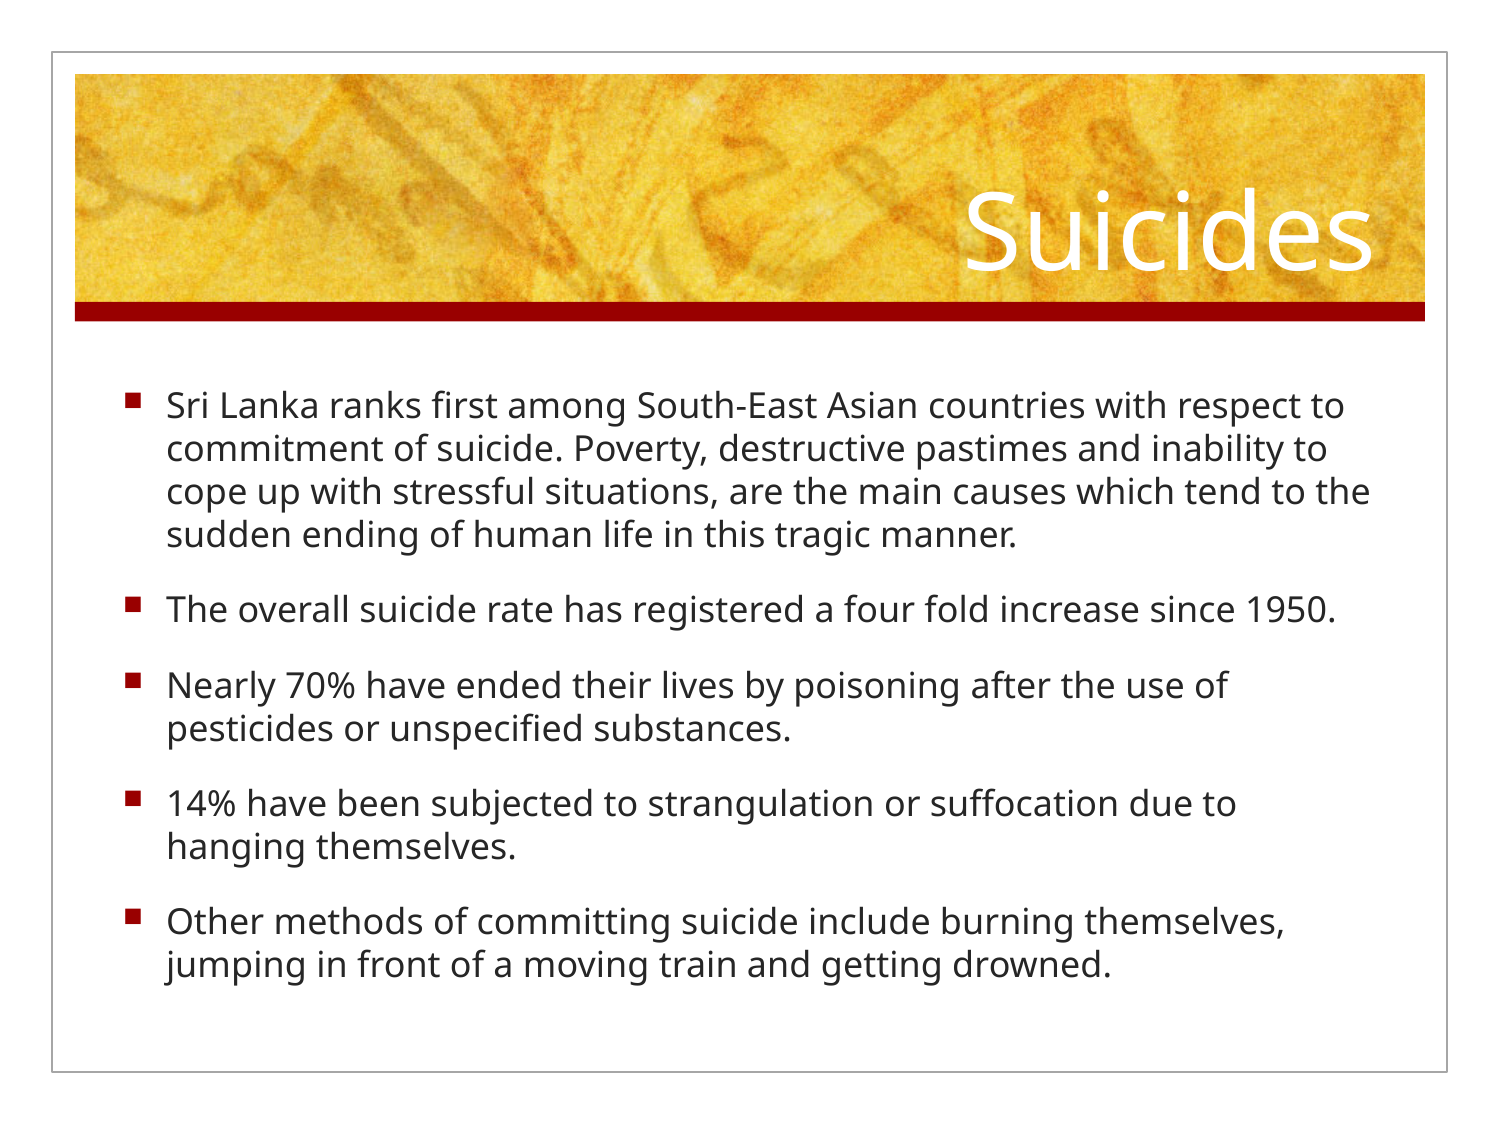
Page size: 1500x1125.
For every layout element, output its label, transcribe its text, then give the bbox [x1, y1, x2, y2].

list Sri Lanka ranks first among South-East Asian countries with respect to commitment of suicide. Poverty, destructive pastimes and inability to cope up with stressful situations, are the main causes which tend to the sudden ending of human life in this tragic manner. The overall suicide rate has registered a four fold increase since 1950. Nearly 70% have ended their lives by poisoning after the use of pesticides or unspecified substances. 14% have been subjected to strangulation or suffocation due to hanging themselves. Other methods of committing suicide include burning themselves, jumping in front of a moving train and getting drowned. [108, 375, 1392, 1005]
picture [75, 74, 1425, 301]
title Suicides [108, 74, 1392, 292]
